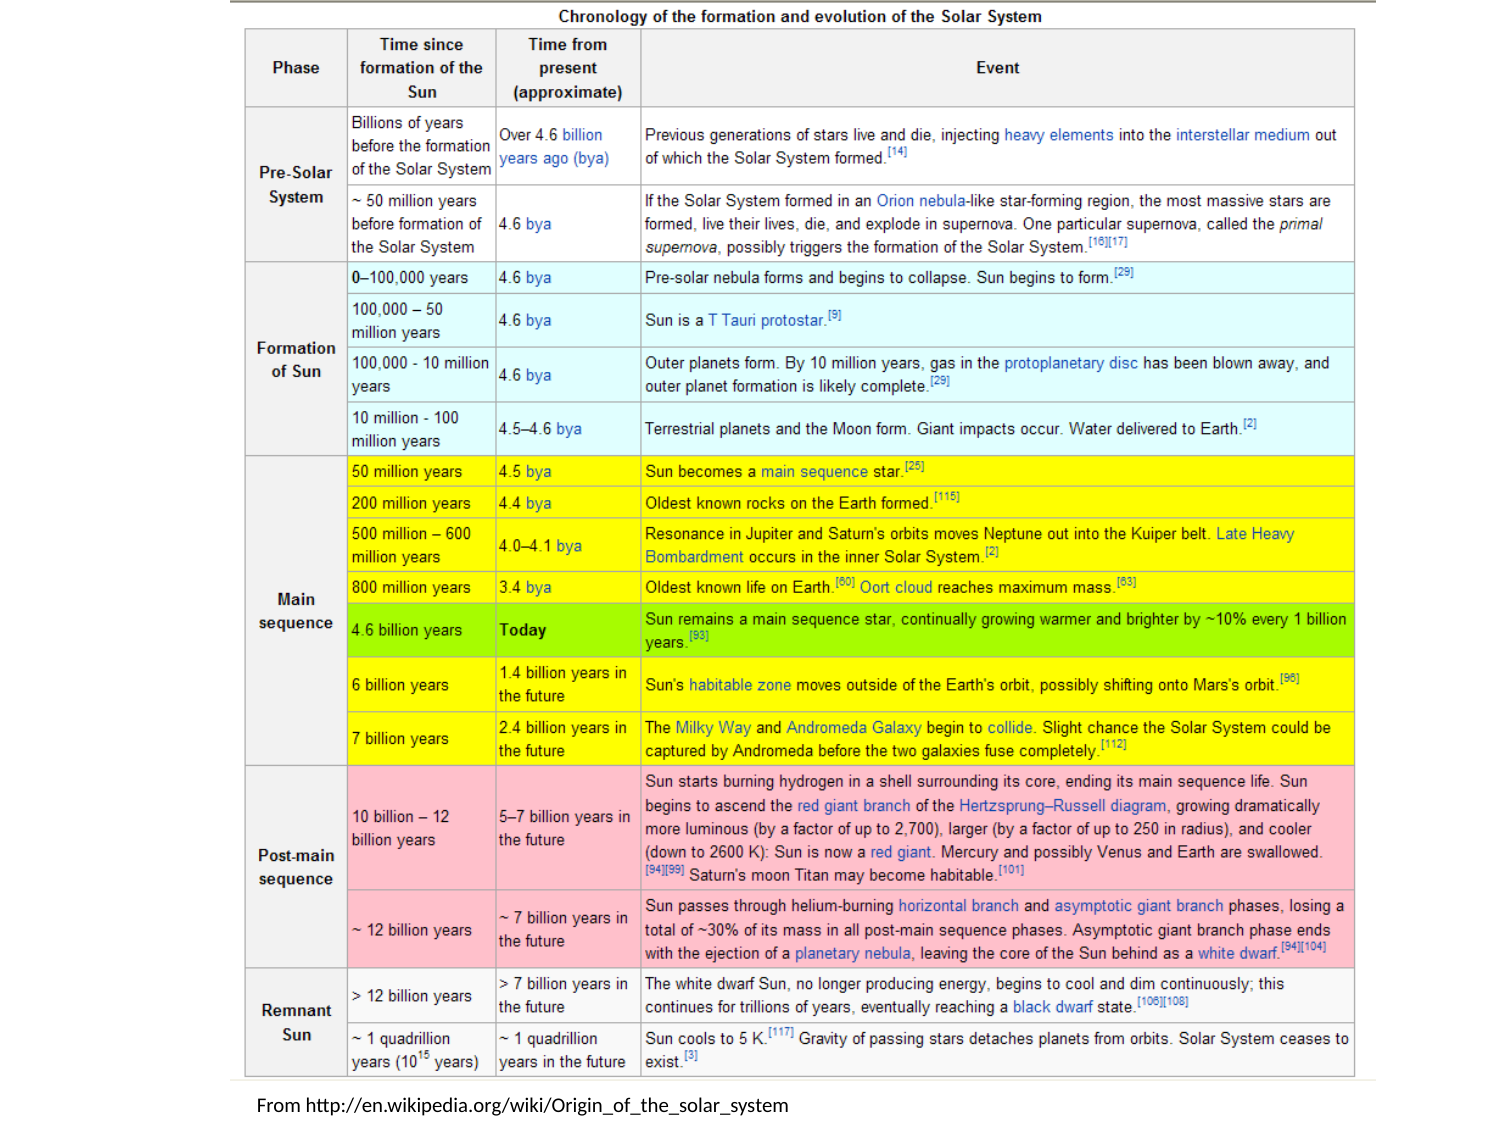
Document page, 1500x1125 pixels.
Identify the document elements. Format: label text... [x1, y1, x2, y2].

picture [230, 0, 1376, 1082]
text_box From http://en.wikipedia.org/wiki/Origin_of_the_solar_system [242, 1090, 992, 1125]
